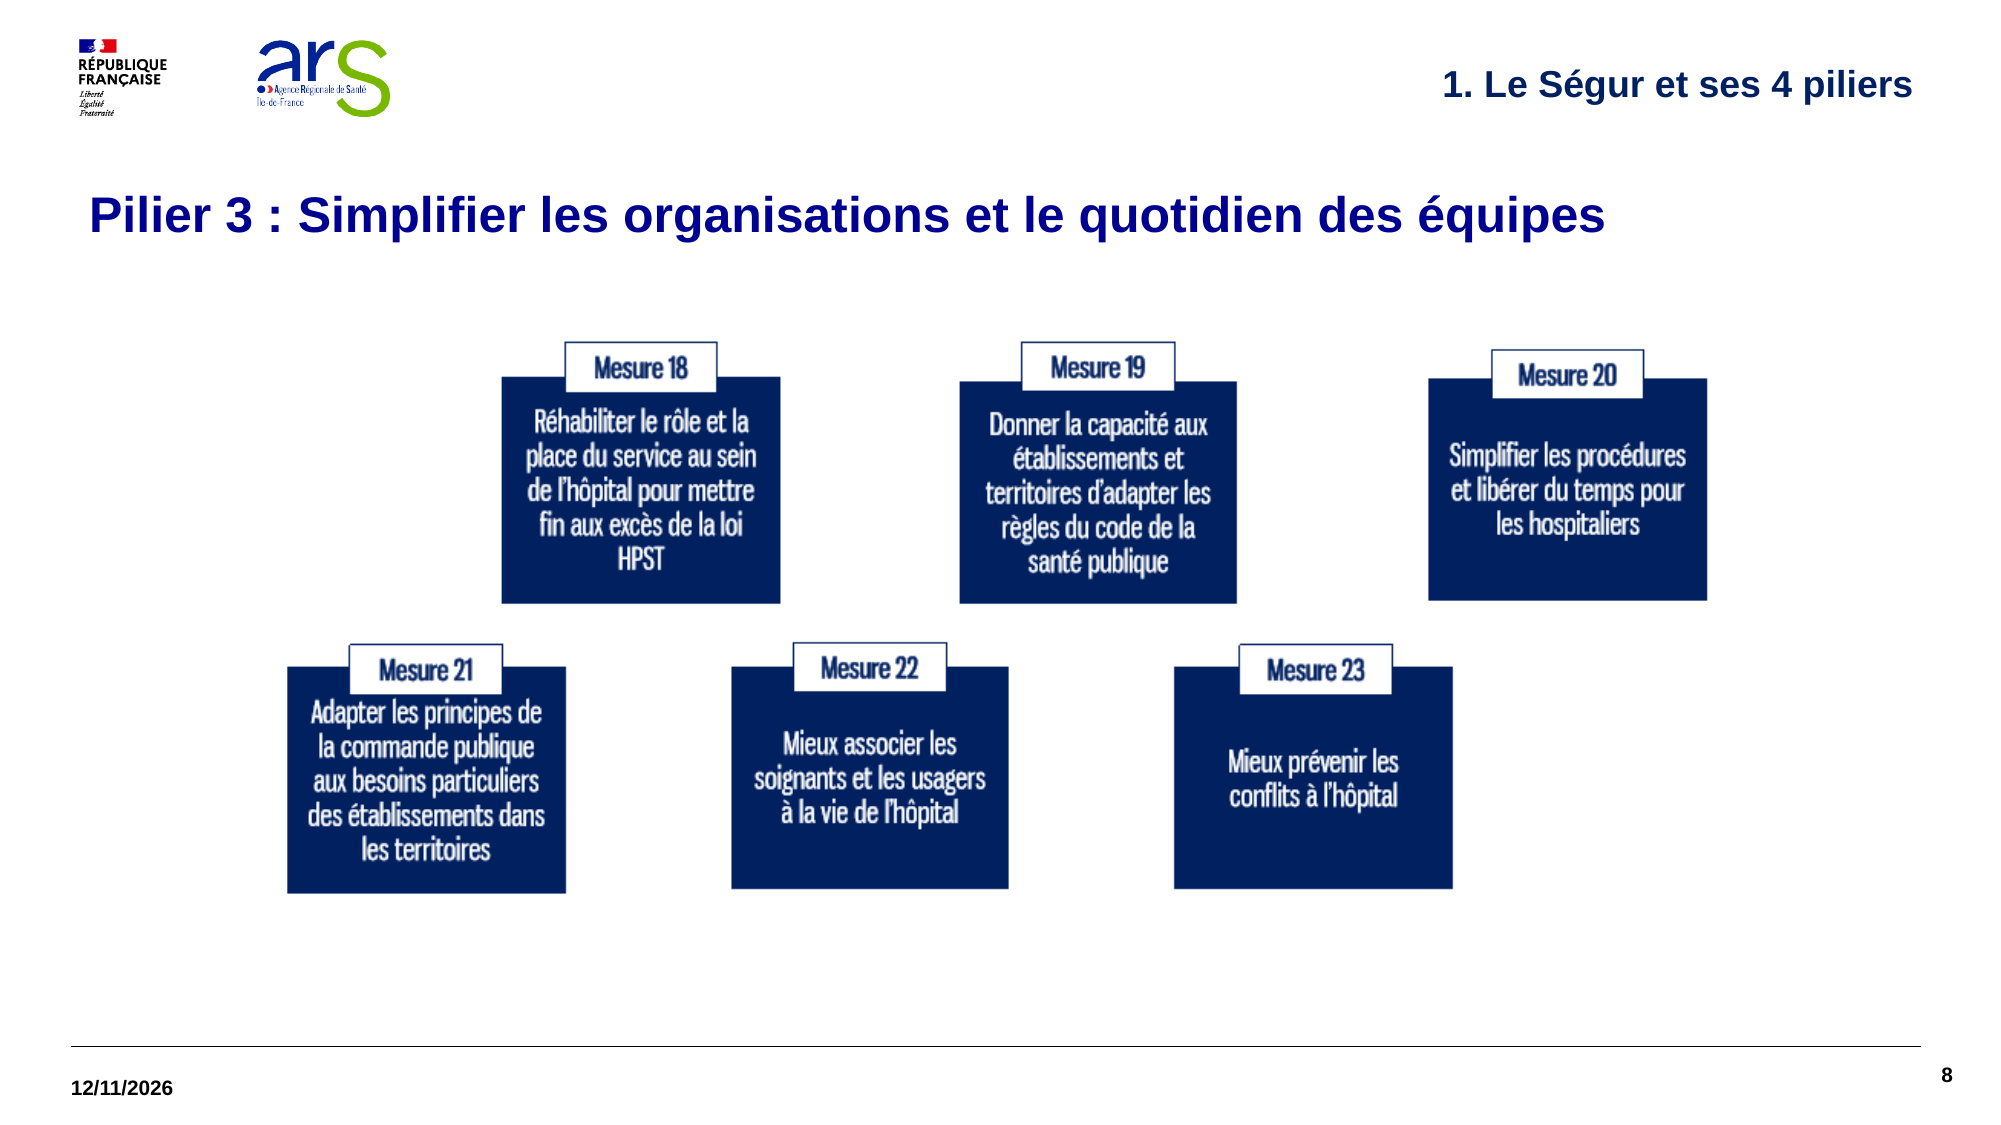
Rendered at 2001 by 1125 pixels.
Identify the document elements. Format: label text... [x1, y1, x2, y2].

picture [70, 305, 1905, 1035]
picture [63, 23, 182, 142]
slide_number 8 [1657, 1034, 1953, 1114]
title Pilier 3 : Simplifier les organisations et le quotidien des équipes [71, 157, 1914, 276]
picture [256, 40, 390, 117]
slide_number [70, 1049, 336, 1125]
footer 1. Le Ségur et ses 4 piliers [627, 42, 1914, 122]
